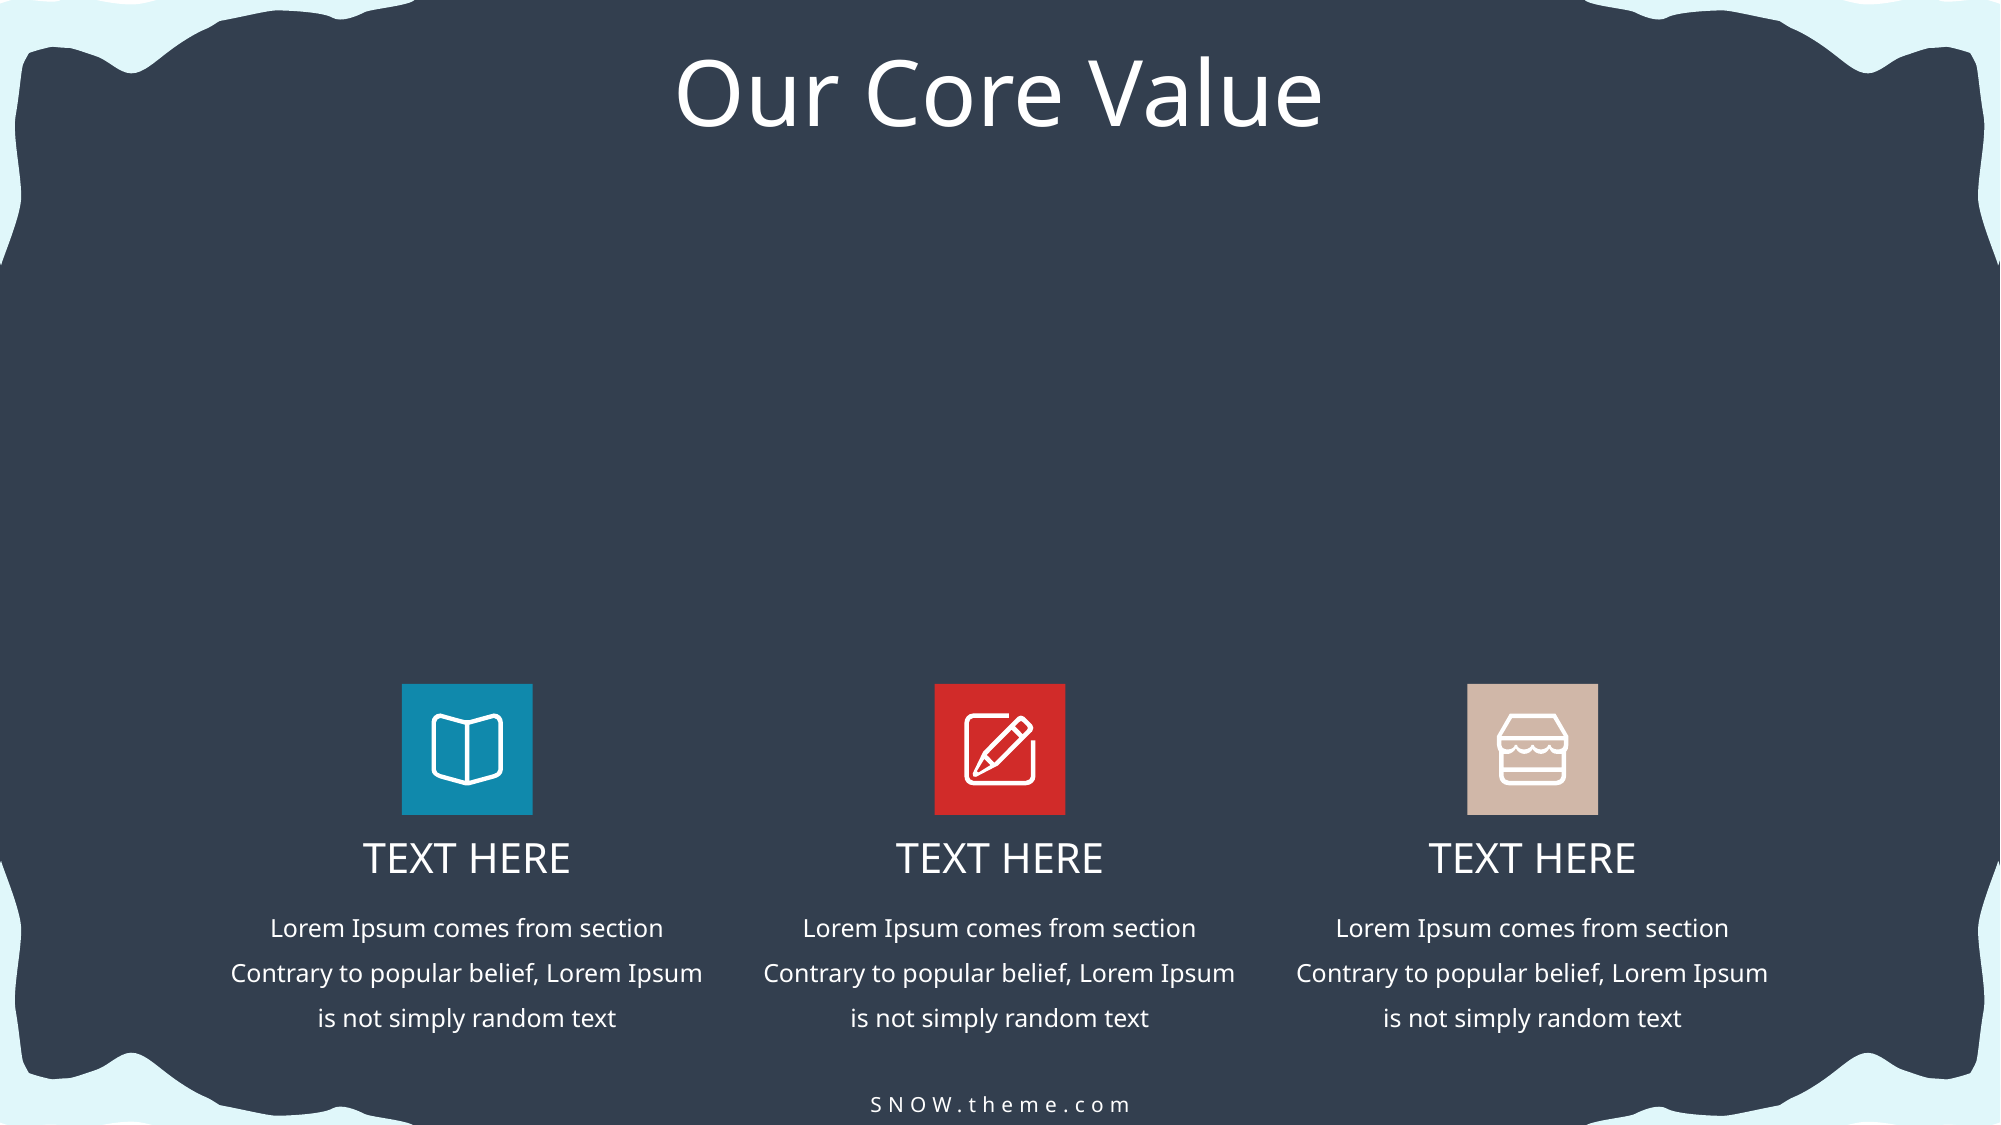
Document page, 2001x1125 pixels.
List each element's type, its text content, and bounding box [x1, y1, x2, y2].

text_box [1498, 750, 1568, 786]
text_box Our Core Value [659, 27, 1341, 153]
text_box [431, 750, 503, 786]
text_box [964, 750, 1036, 786]
text_box Lorem Ipsum comes from section Contrary to popular belief, Lorem Ipsum is not simply random text [215, 890, 720, 1040]
text_box Lorem Ipsum comes from section Contrary to popular belief, Lorem Ipsum is not simply random text [1280, 890, 1785, 1040]
text_box [934, 750, 1066, 816]
text_box TEXT HERE [880, 824, 1119, 890]
text_box [1466, 750, 1599, 816]
text_box TEXT HERE [1413, 824, 1652, 890]
picture [0, 264, 2000, 750]
text_box TEXT HERE [348, 824, 587, 890]
text_box Lorem Ipsum comes from section Contrary to popular belief, Lorem Ipsum is not simply random text [747, 890, 1253, 1040]
text_box [401, 750, 534, 816]
